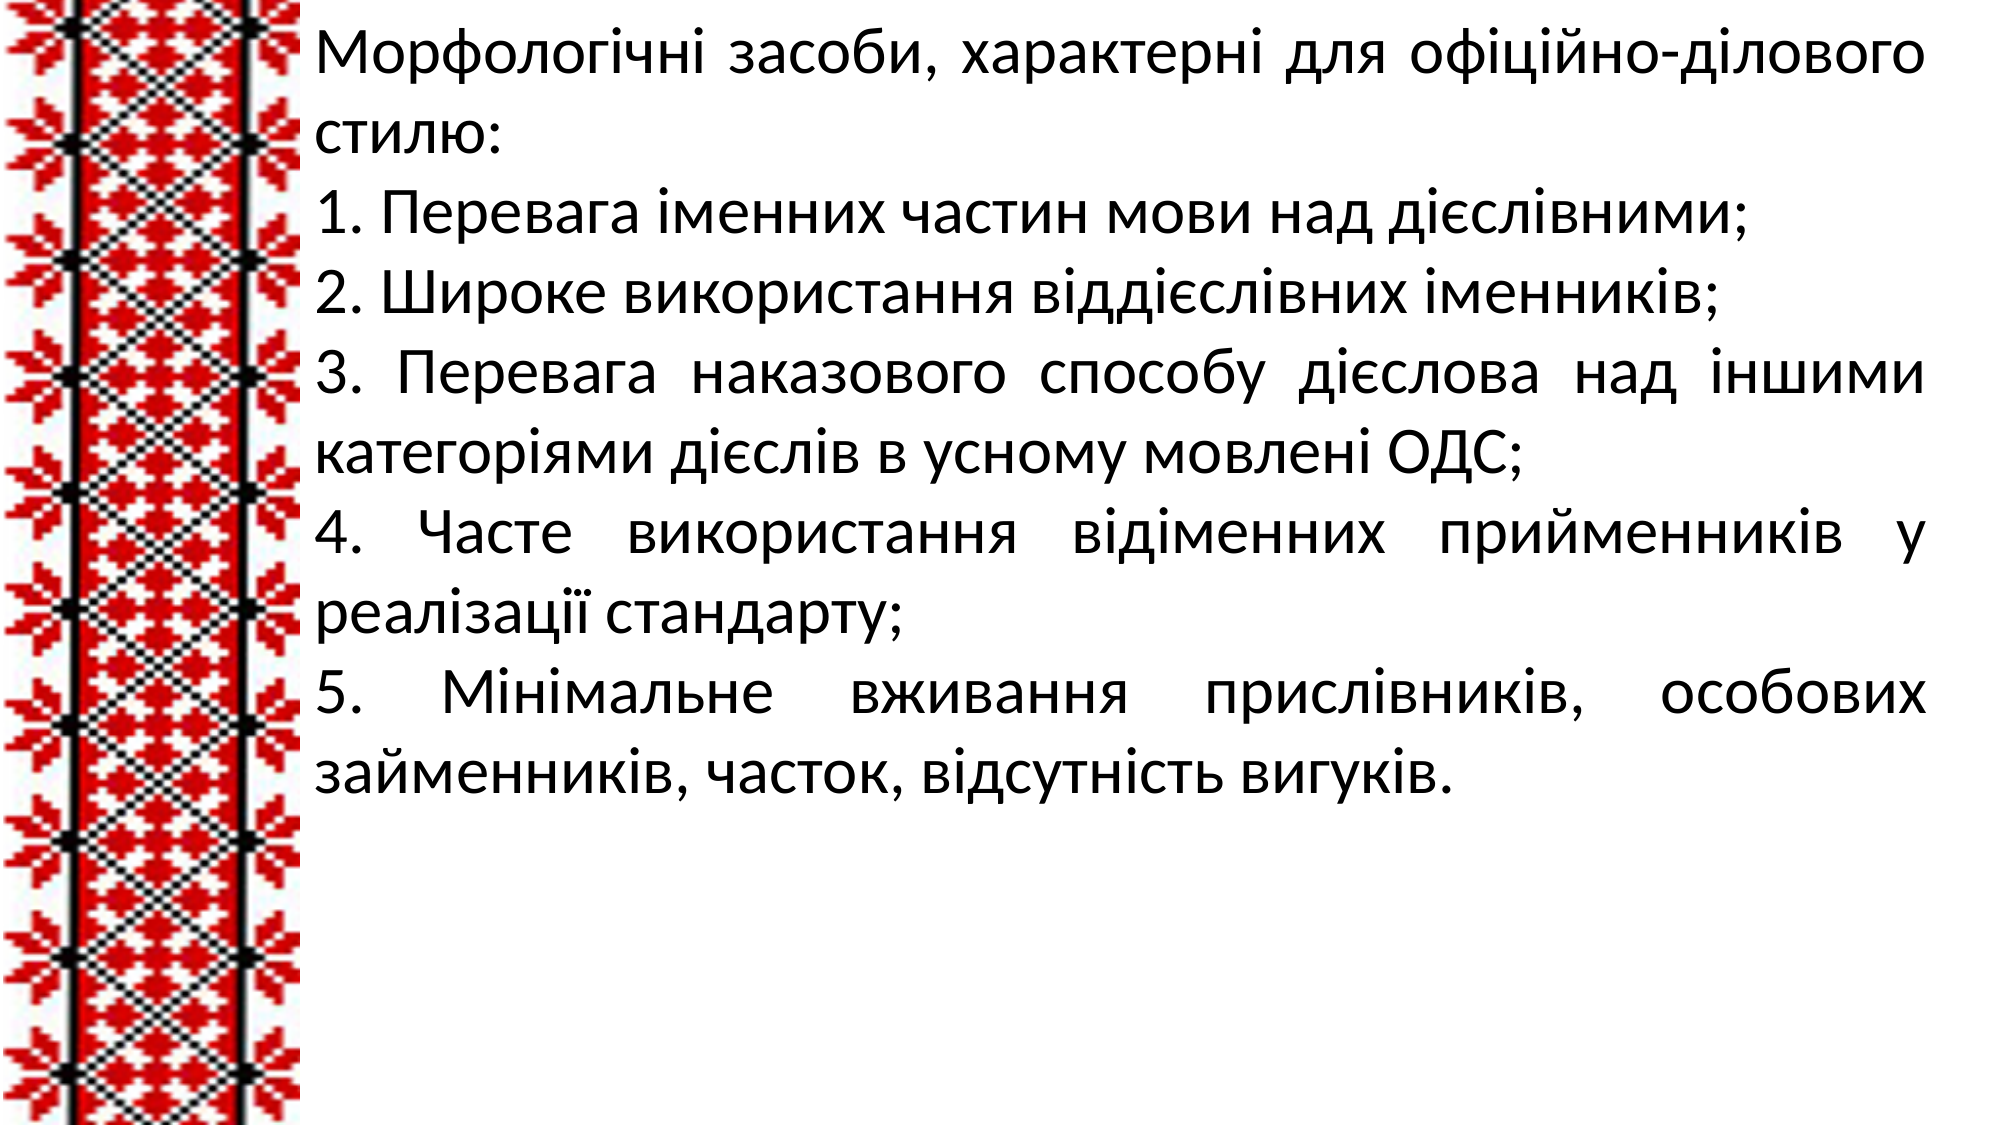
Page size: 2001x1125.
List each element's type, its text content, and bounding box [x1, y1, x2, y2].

text_box Морфологічні засоби, характерні для офіційно-ділового стилю: 1. Перевага іменних частин мови над дієслівними; 2. Широке використання віддієслівних іменників; 3. Перевага наказового способу дієслова над іншими категоріями дієслів в усному мовлені ОДС; 4. Часте використання відіменних прийменників у реалізації стандарту; 5. Мінімальне вживання прислівників, особових займенників, часток, відсутність вигуків. [300, 0, 1944, 815]
picture [3, 0, 300, 1125]
